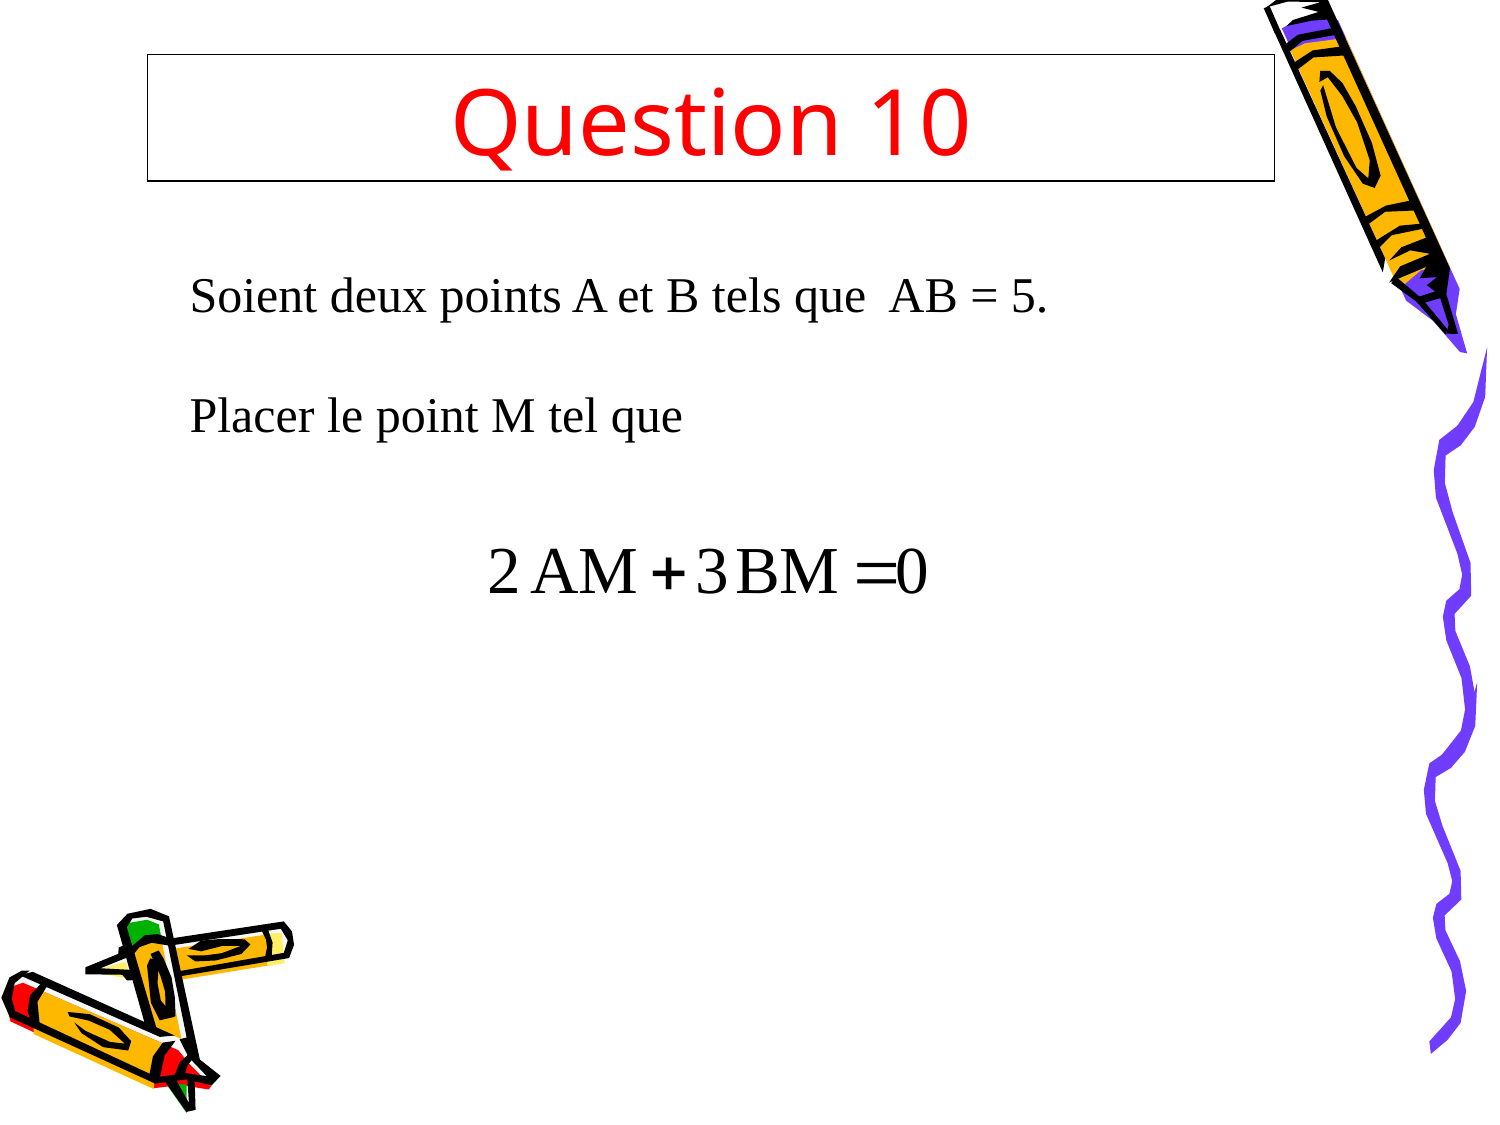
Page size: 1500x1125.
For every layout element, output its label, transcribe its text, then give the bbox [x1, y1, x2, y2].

title Question 10 [147, 54, 1275, 182]
text_box Soient deux points A et B tels que AB = 5. Placer le point M tel que [174, 255, 1065, 451]
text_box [477, 514, 943, 622]
